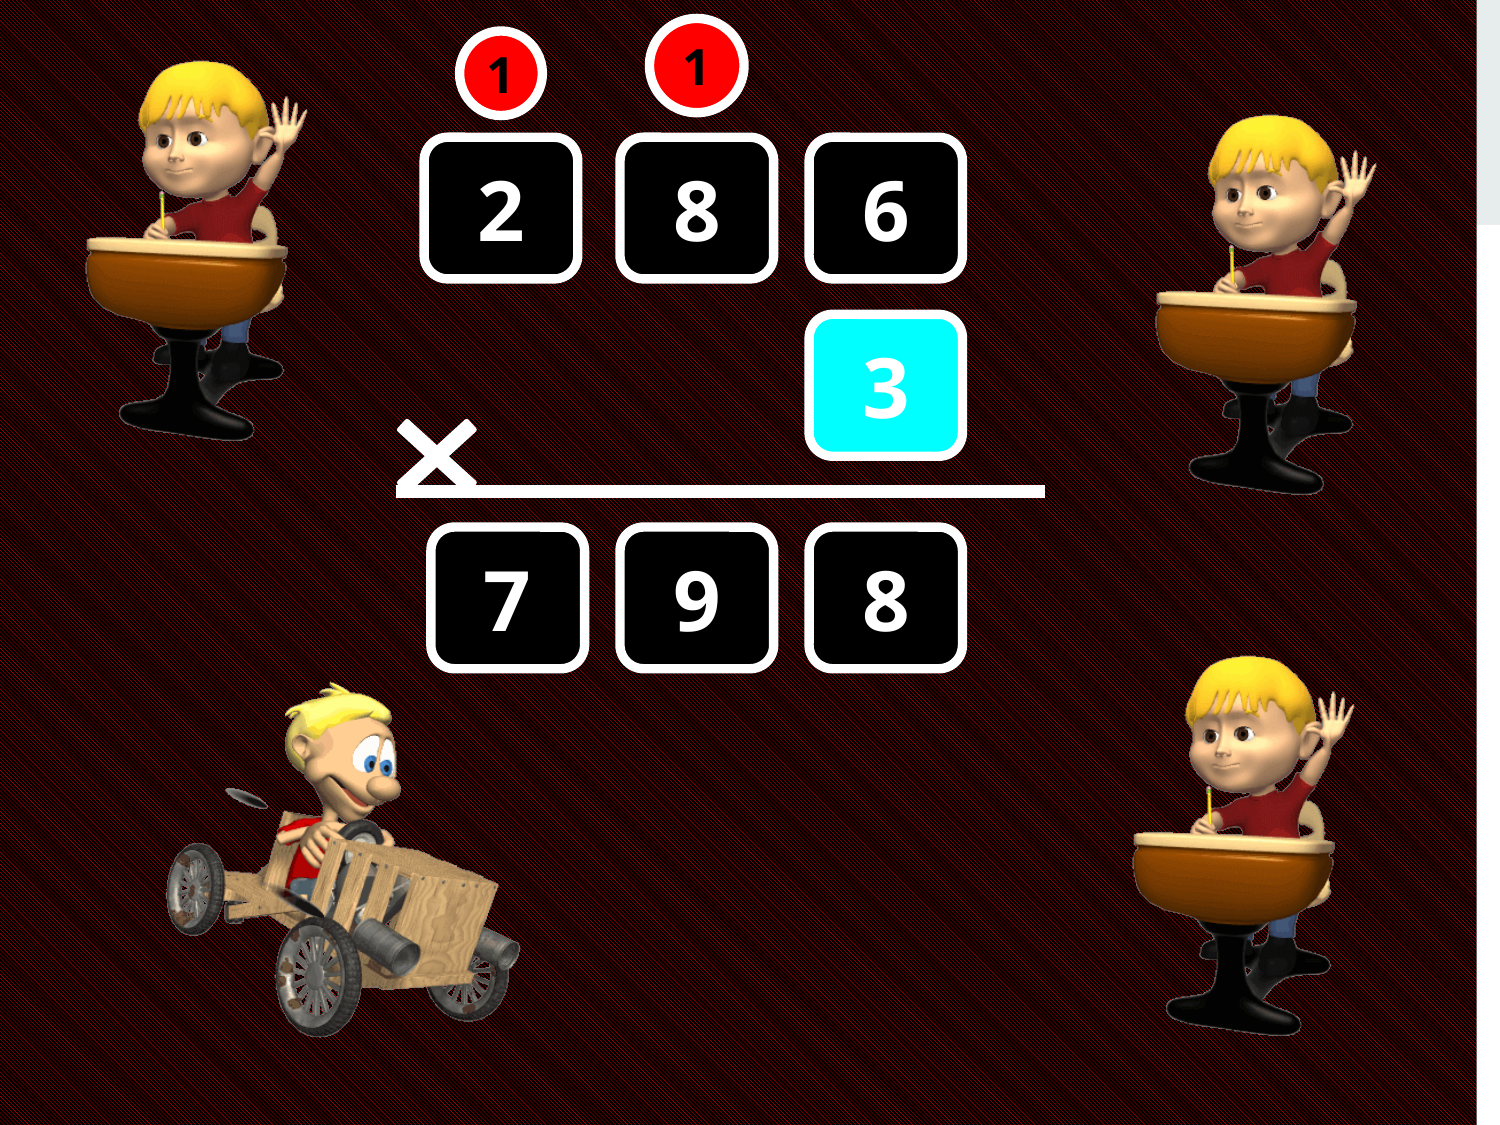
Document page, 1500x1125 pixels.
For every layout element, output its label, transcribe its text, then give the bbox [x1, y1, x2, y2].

text_box 9 [617, 524, 777, 672]
text_box 8 [806, 524, 965, 672]
text_box 1 [647, 16, 747, 116]
text_box 7 [428, 524, 587, 672]
picture [141, 672, 543, 1054]
text_box 2 [421, 134, 581, 282]
picture [57, 53, 336, 457]
picture [1126, 108, 1406, 511]
text_box 6 [806, 134, 965, 282]
text_box 1 [457, 28, 545, 118]
text_box [396, 418, 477, 486]
picture [1103, 648, 1383, 1052]
text_box 3 [806, 311, 965, 459]
text_box 8 [617, 134, 777, 282]
